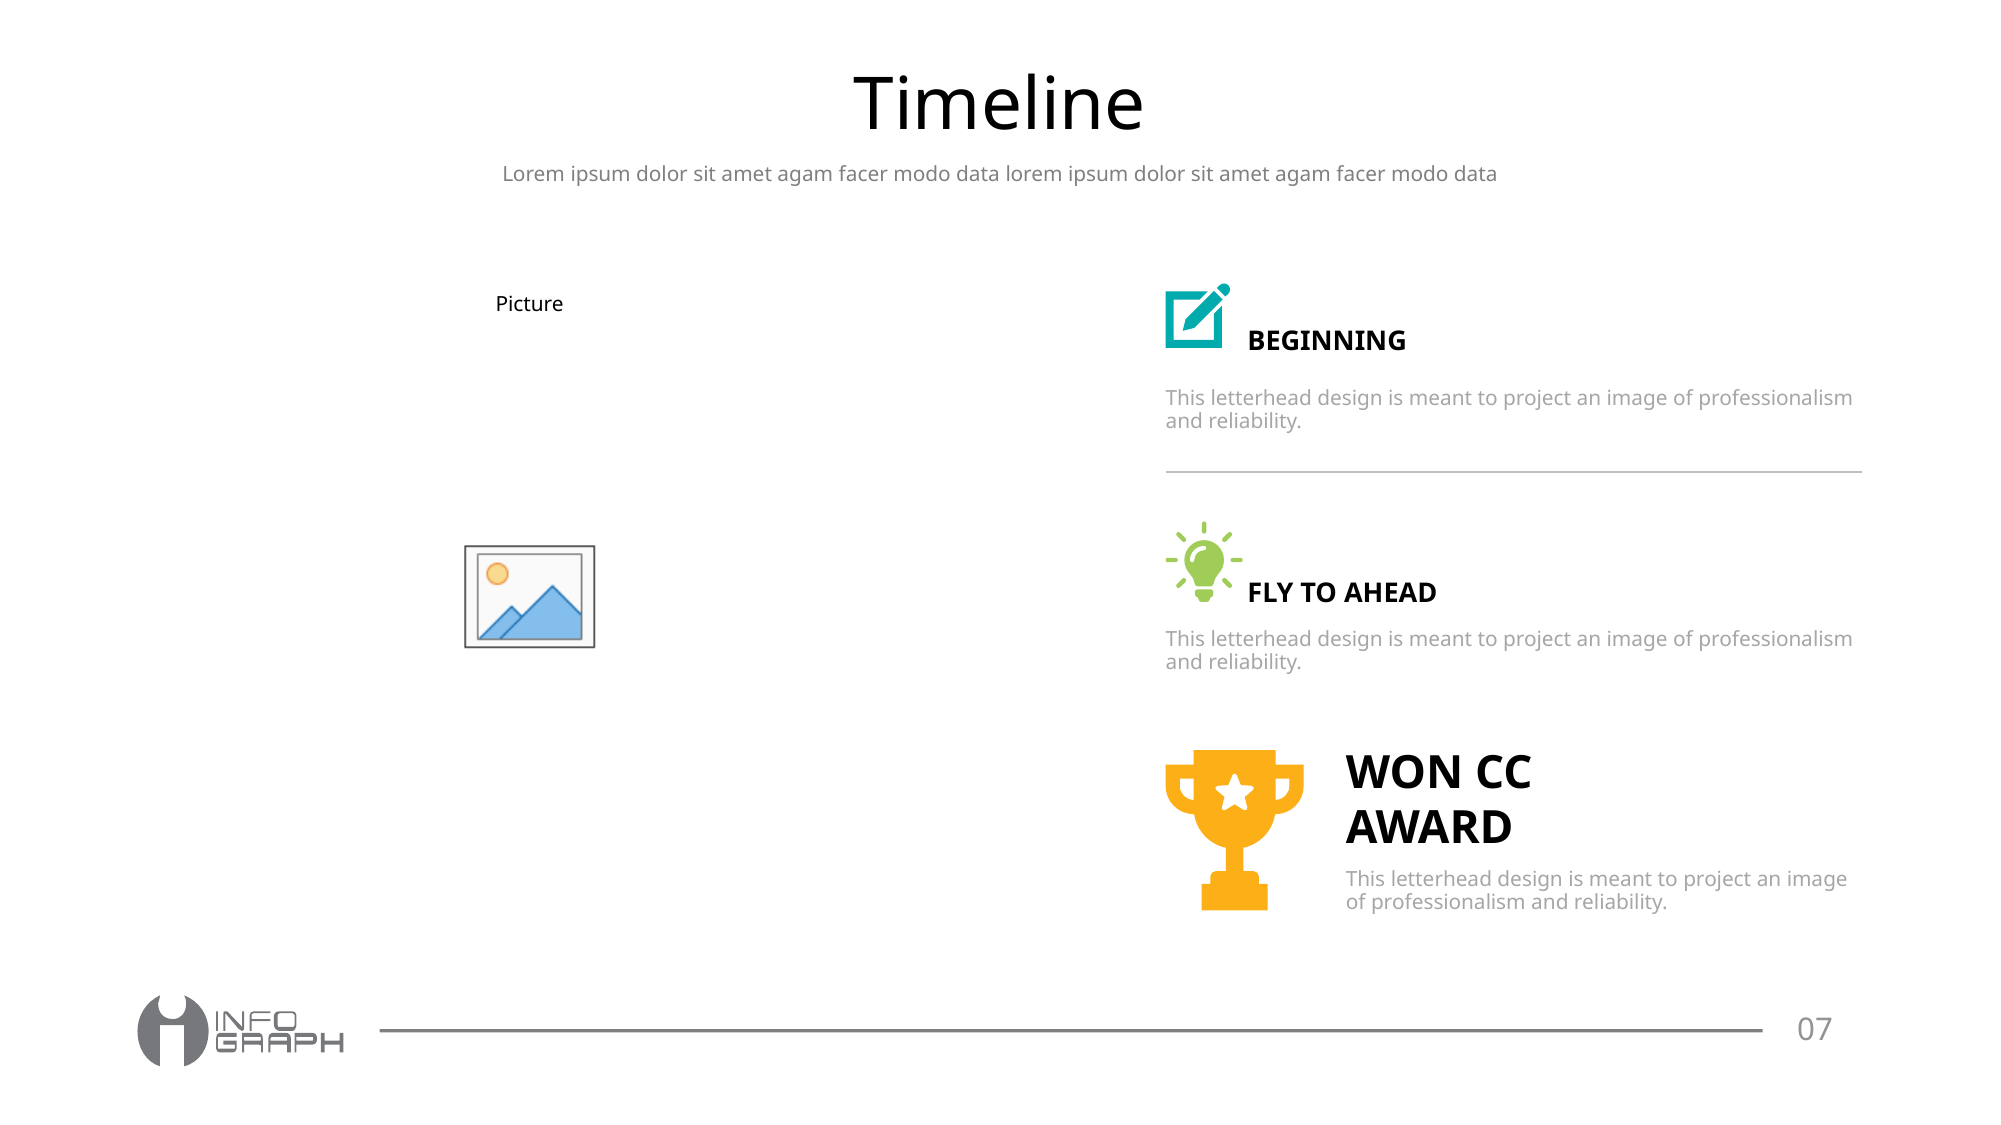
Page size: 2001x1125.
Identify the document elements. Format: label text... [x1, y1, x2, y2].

slide_number 07 [1767, 983, 1863, 1079]
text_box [1165, 283, 1863, 918]
title Timeline [137, 50, 1863, 162]
picture [0, 283, 1060, 911]
list Lorem ipsum dolor sit amet agam facer modo data lorem ipsum dolor sit amet agam facer modo data [137, 162, 1863, 199]
